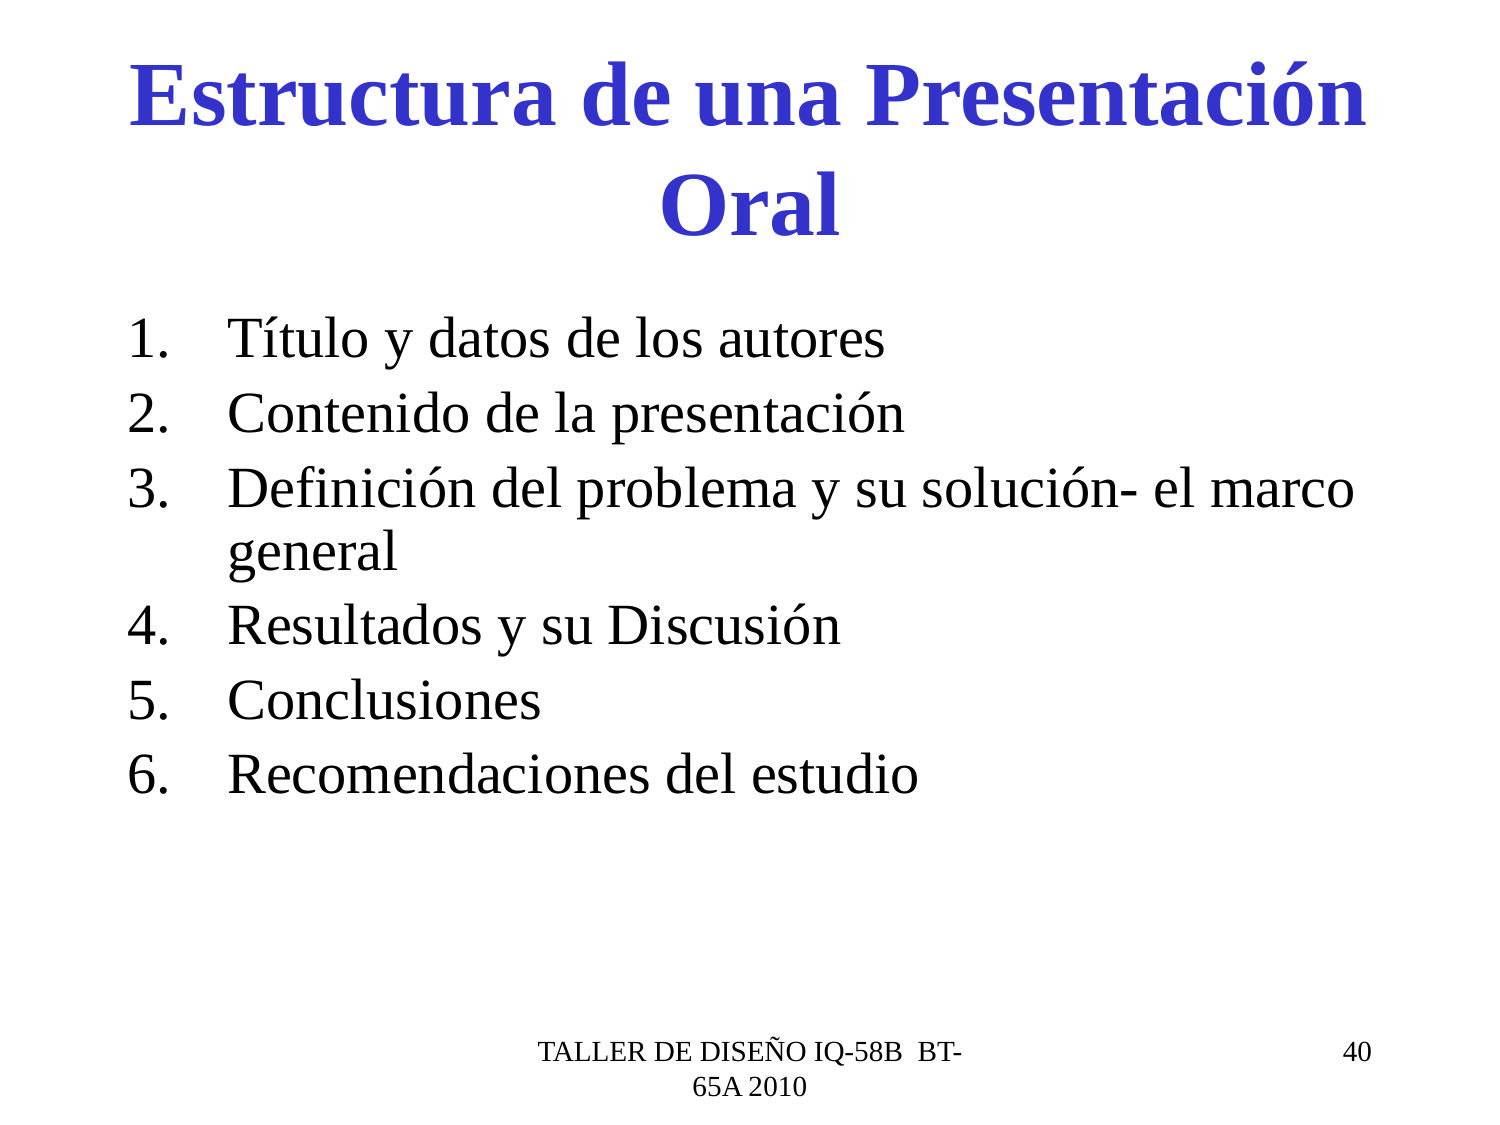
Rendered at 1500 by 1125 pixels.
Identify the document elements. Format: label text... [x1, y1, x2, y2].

footer TALLER DE DISEÑO IQ-58B BT-65A 2010 [512, 1024, 988, 1101]
slide_number 40 [1074, 1024, 1388, 1101]
title Estructura de una Presentación Oral [37, 49, 1463, 238]
list Título y datos de los autores Contenido de la presentación Definición del problema y su solución- el marco general Resultados y su Discusión Conclusiones Recomendaciones del estudio [112, 299, 1401, 813]
